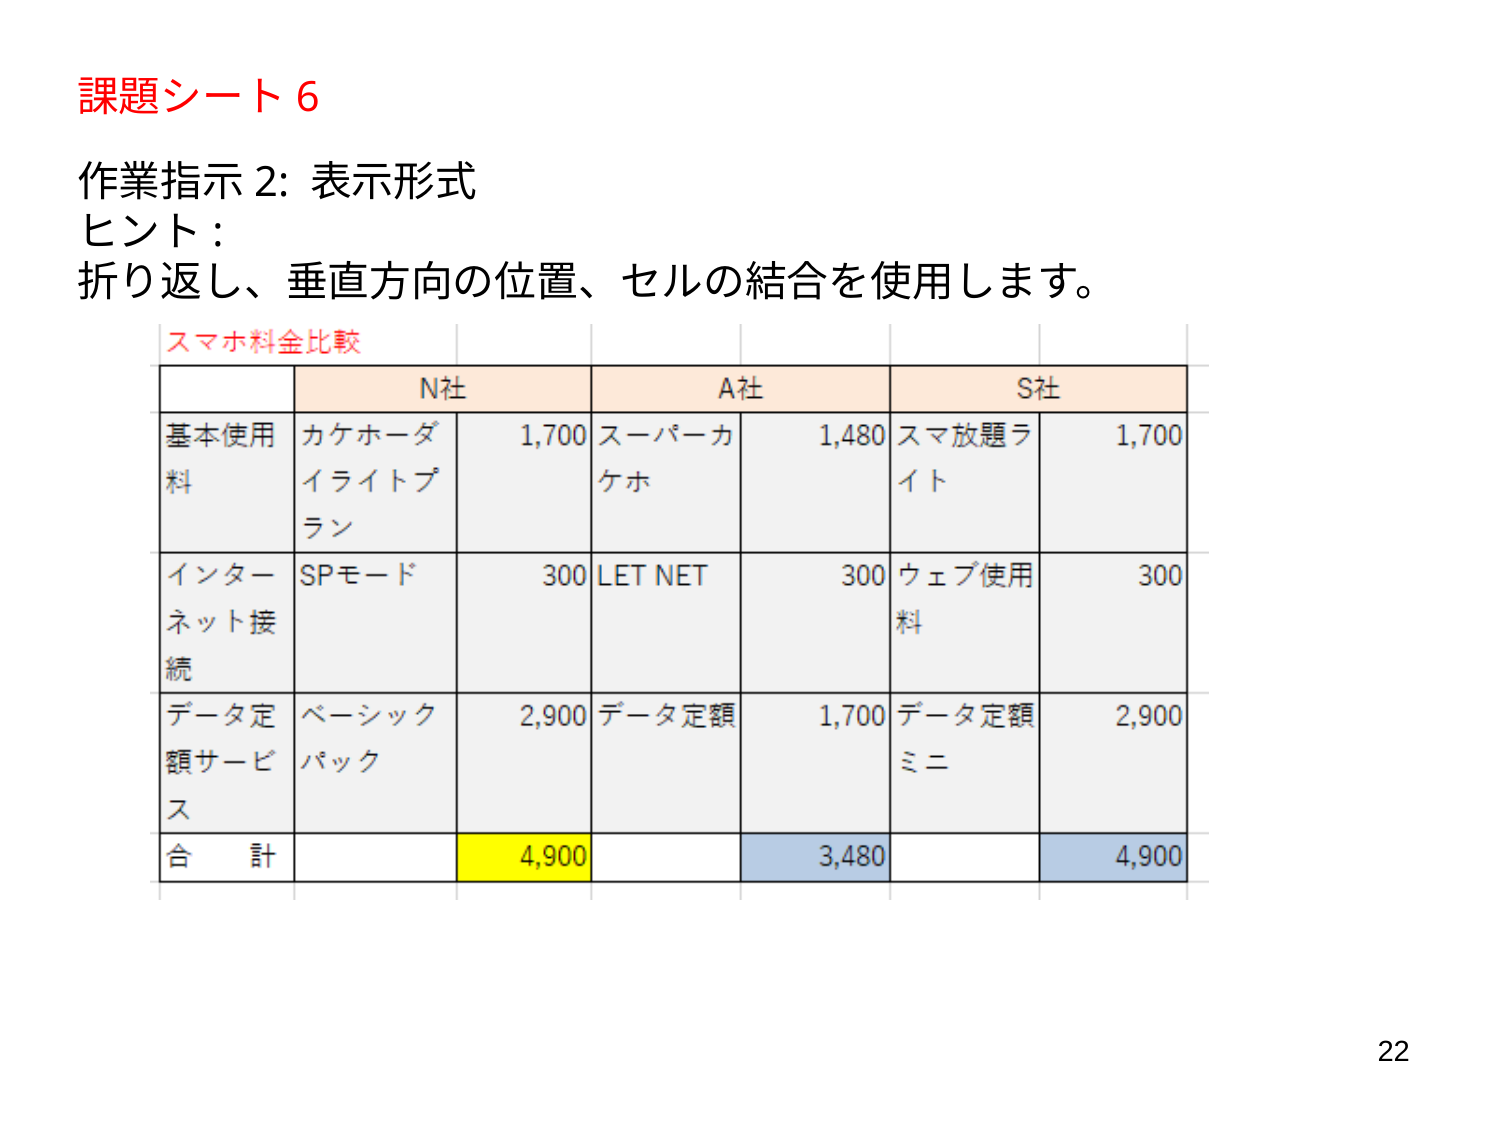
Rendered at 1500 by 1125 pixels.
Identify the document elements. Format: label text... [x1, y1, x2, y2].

picture [149, 324, 1209, 900]
text_box 作業指示2: 表示形式 ヒント: 折り返し、垂直方向の位置、セルの結合を使用します。 [62, 147, 1363, 313]
slide_number 22 [1074, 1024, 1425, 1103]
text_box 課題シート6 [62, 62, 963, 128]
